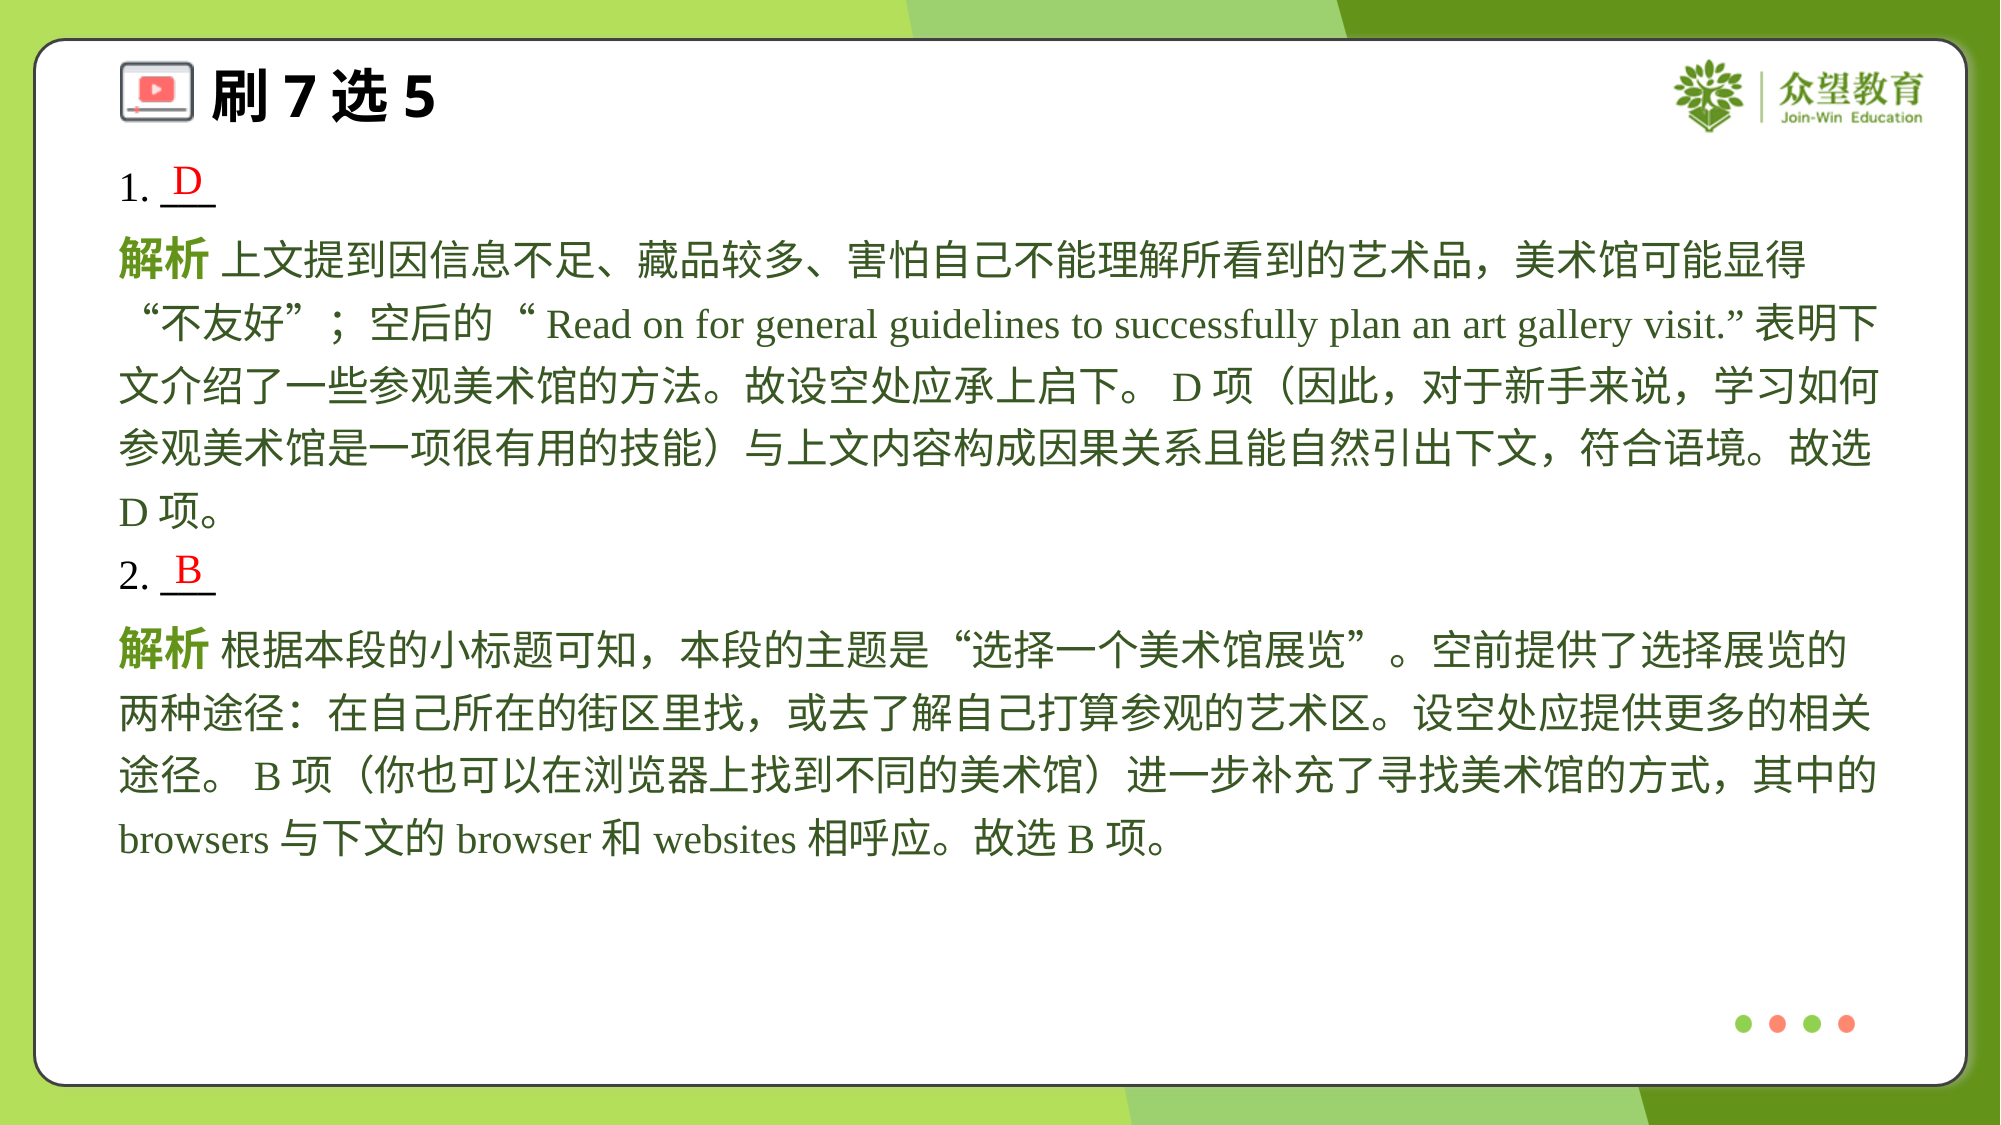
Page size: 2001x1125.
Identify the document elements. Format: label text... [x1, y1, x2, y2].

text_box D [167, 140, 208, 199]
text_box 1. ___ [118, 146, 1883, 204]
text_box 解析 根据本段的小标题可知，本段的主题是“选择一个美术馆展览”。空前提供了选择展览的两种途径：在自己所在的街区里找，或去了解自己打算参观的艺术区。设空处应提供更多的相关途径。B项（你也可以在浏览器上找到不同的美术馆）进一步补充了寻找美术馆的方式，其中的browsers与下文的browser和websites相呼应。故选B项。 [118, 605, 1883, 857]
text_box B [170, 529, 208, 588]
text_box 解析 上文提到因信息不足、藏品较多、害怕自己不能理解所看到的艺术品，美术馆可能显得“不友好”；空后的“Read on for general guidelines to successfully plan an art gallery visit.”表明下文介绍了一些参观美术馆的方法。故设空处应承上启下。D项（因此，对于新手来说，学习如何参观美术馆是一项很有用的技能）与上文内容构成因果关系且能自然引出下文，符合语境。故选D项。 [118, 215, 1883, 530]
text_box 2. ___ [118, 535, 1883, 593]
picture [0, 0, 2000, 1125]
